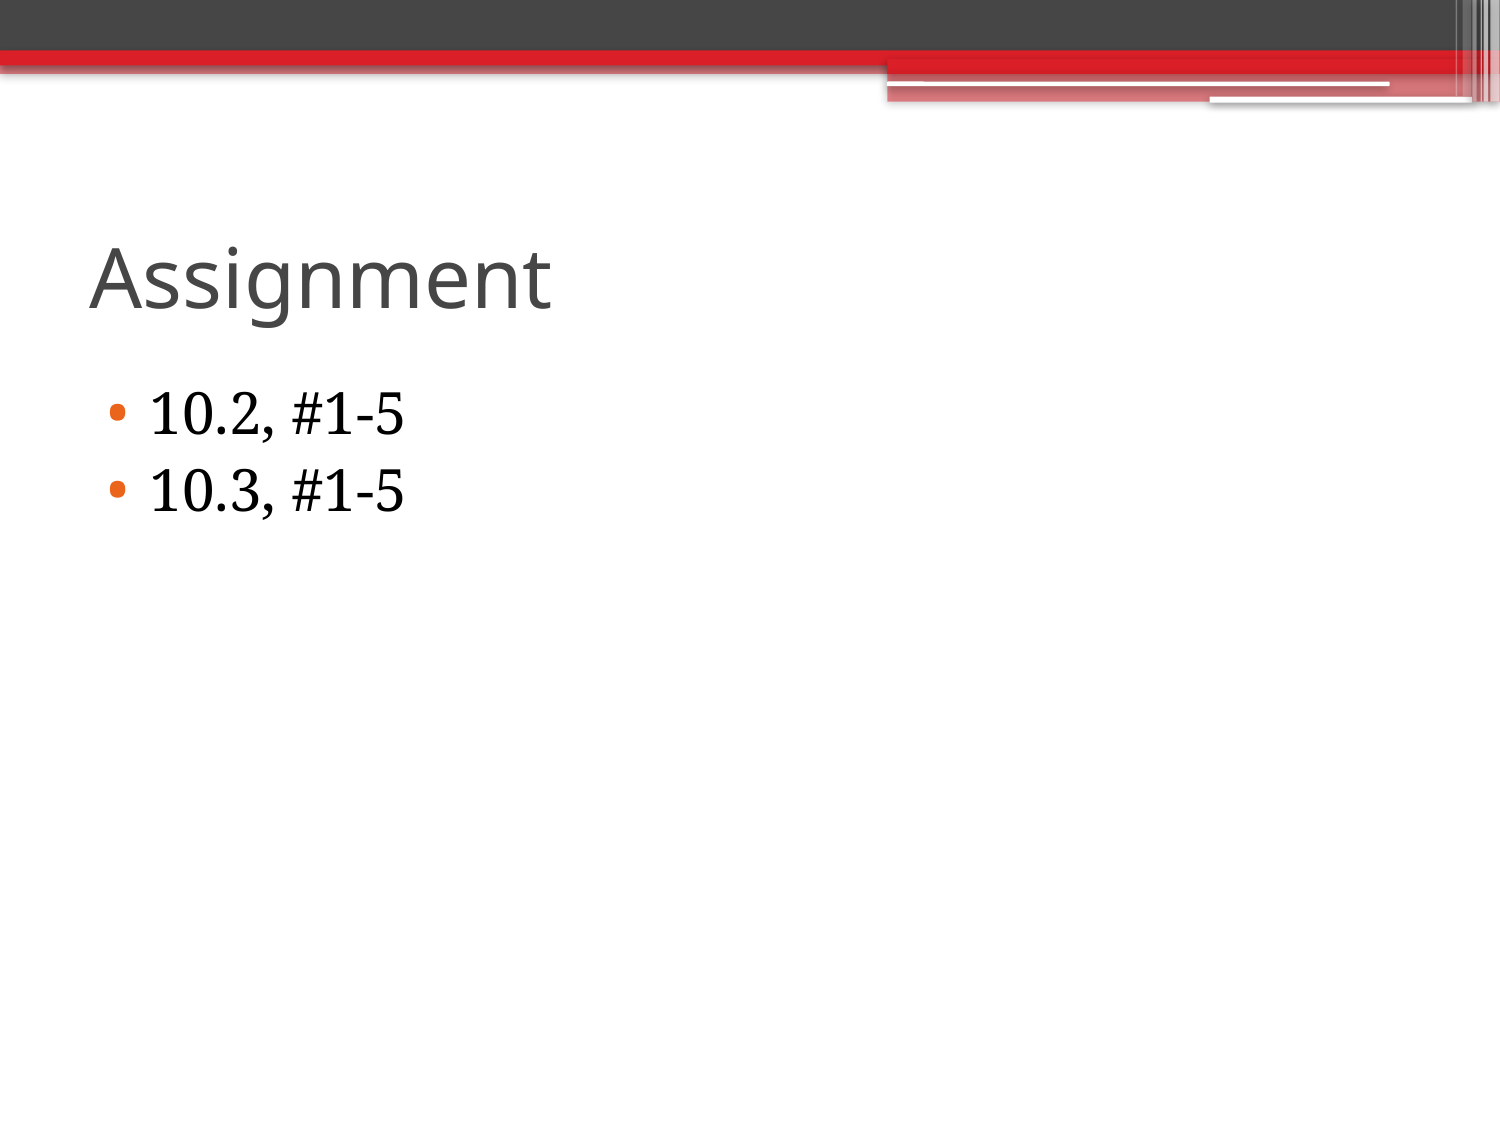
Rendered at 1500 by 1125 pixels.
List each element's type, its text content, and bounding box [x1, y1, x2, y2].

title Assignment [75, 187, 1425, 363]
list 10.2, #1-5 10.3, #1-5 [75, 368, 1425, 1079]
